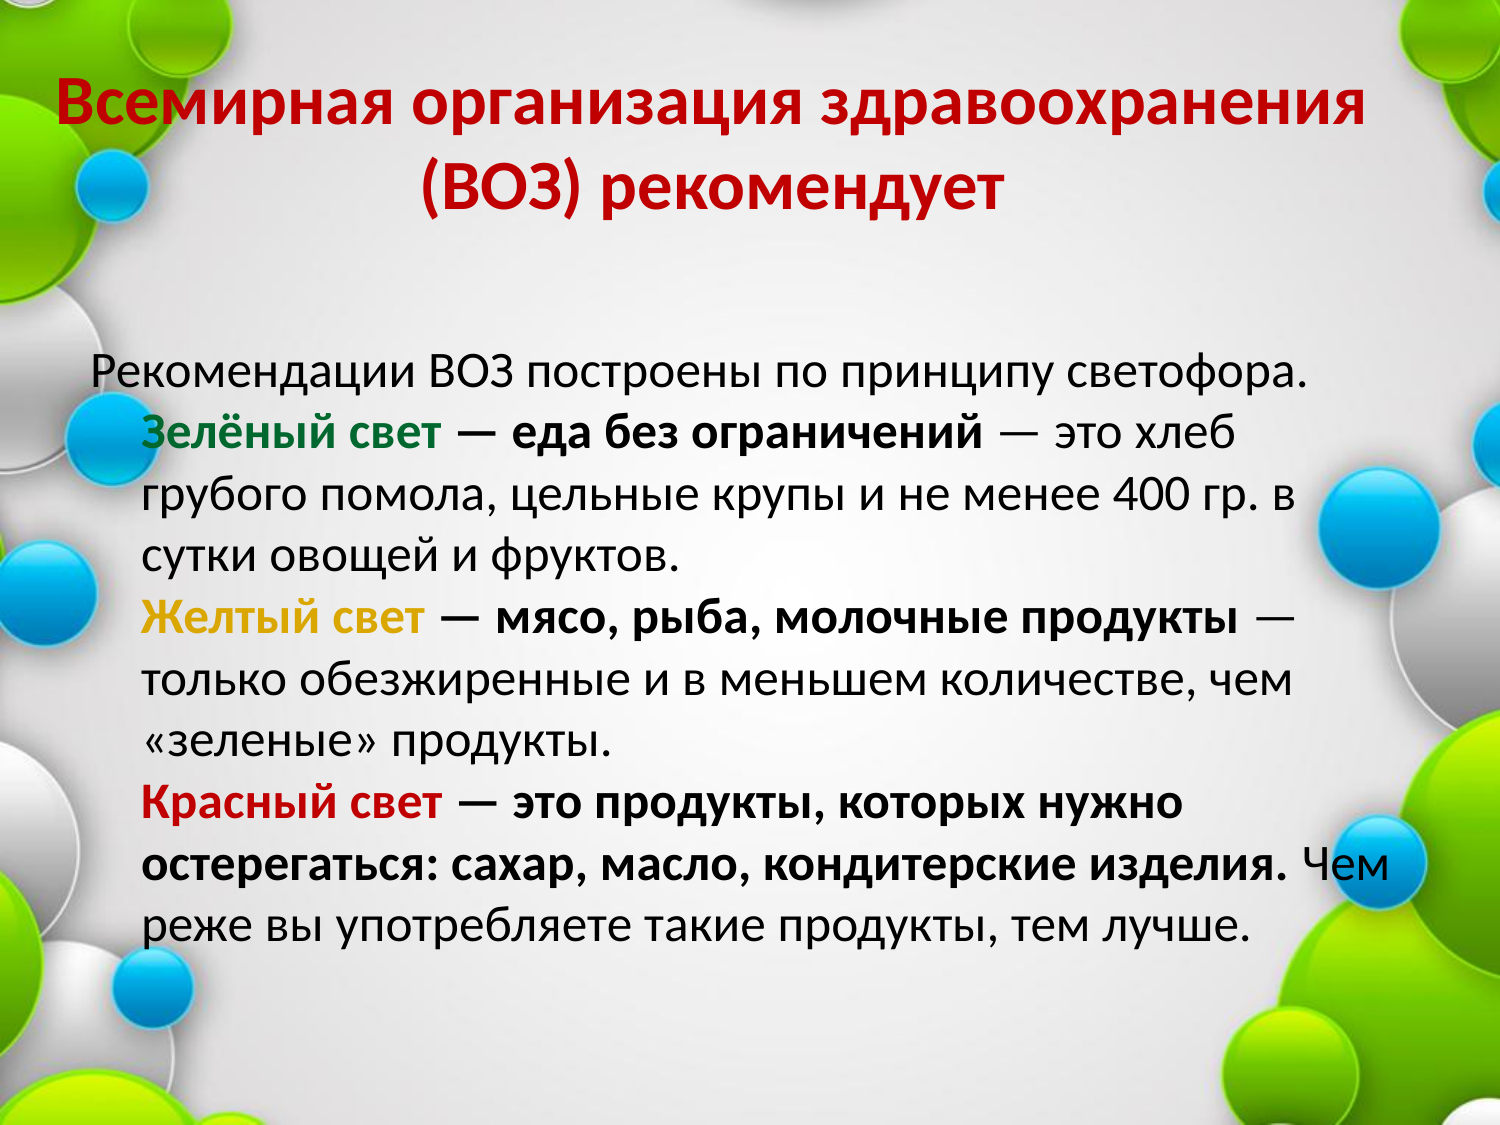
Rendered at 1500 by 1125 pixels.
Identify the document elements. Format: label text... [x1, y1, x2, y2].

list Рекомендации ВОЗ построены по принципу светофора. Зелёный свет — еда без ограничений — это хлеб грубого помола, цельные крупы и не менее 400 гр. в сутки овощей и фруктов. Желтый свет — мясо, рыба, молочные продукты — только обезжиренные и в меньшем количестве, чем «зеленые» продукты. Красный свет — это продукты, которых нужно остерегаться: сахар, масло, кондитерские изделия. Чем реже вы употребляете такие продукты, тем лучше. [75, 328, 1425, 1005]
picture [0, 0, 1500, 1125]
title Всемирная организация здравоохранения (ВОЗ) рекомендует [0, 45, 1425, 233]
